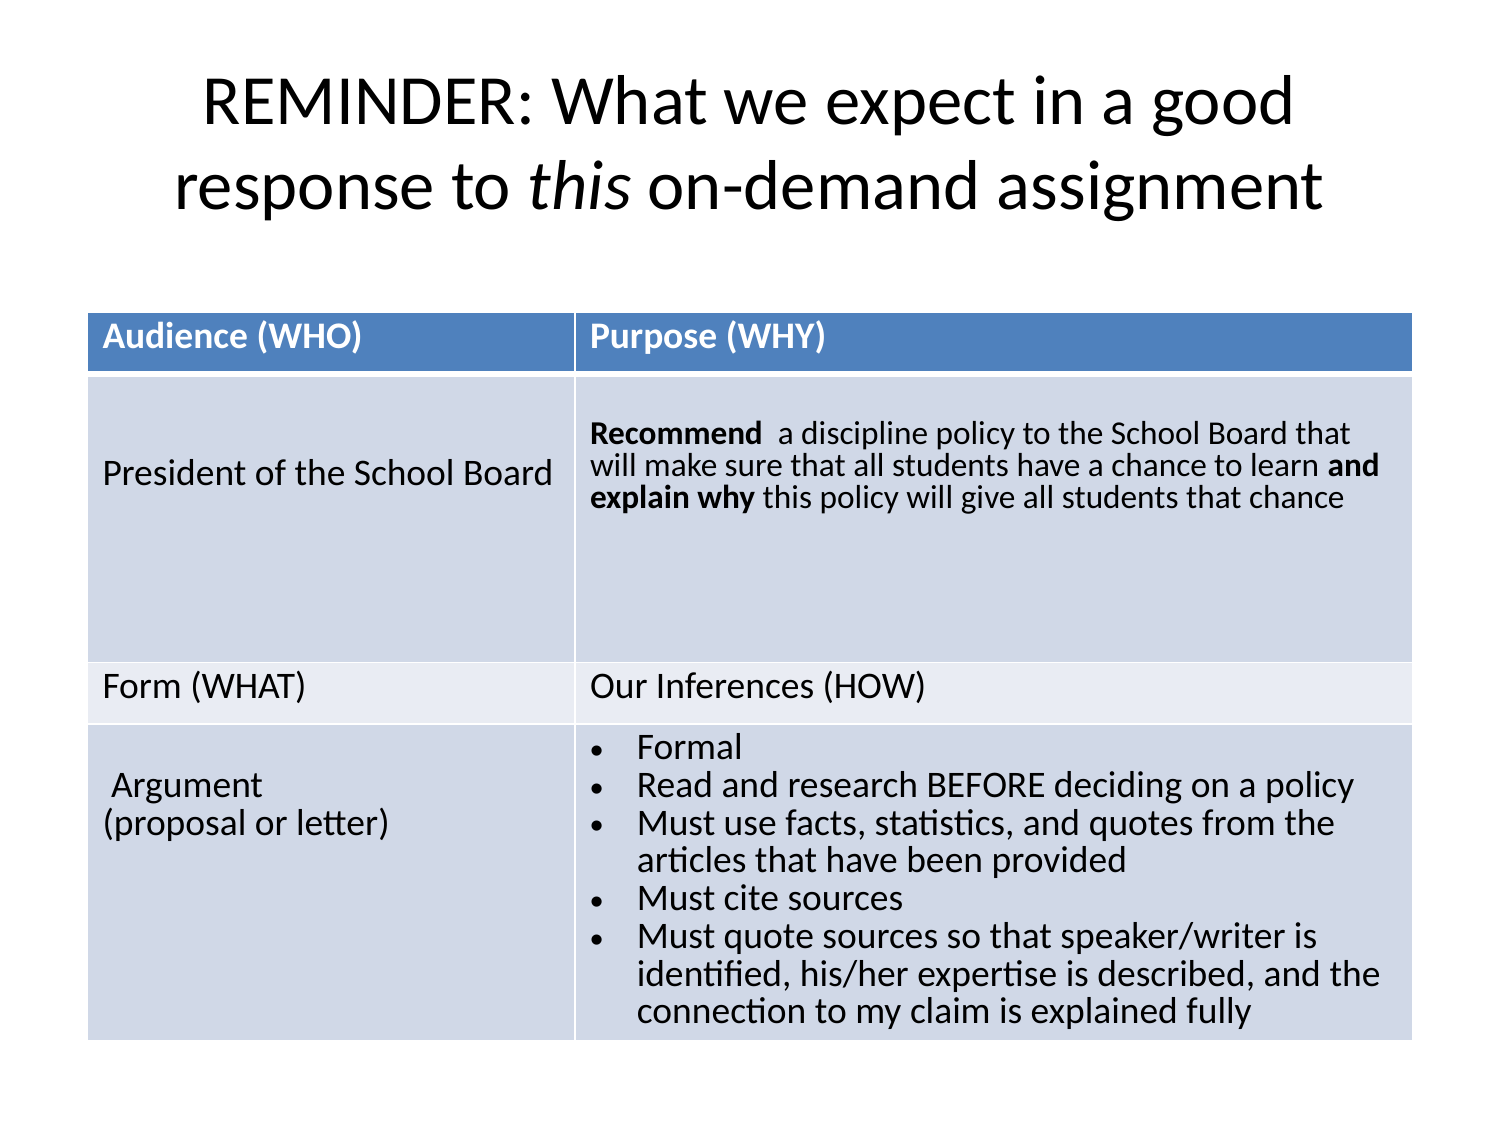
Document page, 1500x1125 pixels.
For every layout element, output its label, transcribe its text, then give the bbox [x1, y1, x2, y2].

table_cell President of the School Board [88, 377, 574, 662]
table_header Purpose (WHY) [576, 313, 1412, 371]
table_cell Our Inferences (HOW) [576, 663, 1412, 723]
table_cell Argument (proposal or letter) [88, 725, 574, 1040]
table_cell Formal Read and research BEFORE deciding on a policy Must use facts, statistics, and quotes from the articles that have been provided Must cite sources Must quote sources so that speaker/writer is identified, his/her expertise is described, and the connection to my claim is explained fully [576, 725, 1412, 1040]
title REMINDER: What we expect in a good response to this on-demand assignment [75, 45, 1425, 233]
table_header Audience (WHO) [88, 313, 574, 371]
table_cell Form (WHAT) [88, 663, 574, 723]
table_cell Recommend a discipline policy to the School Board that will make sure that all students have a chance to learn and explain why this policy will give all students that chance [576, 377, 1412, 662]
